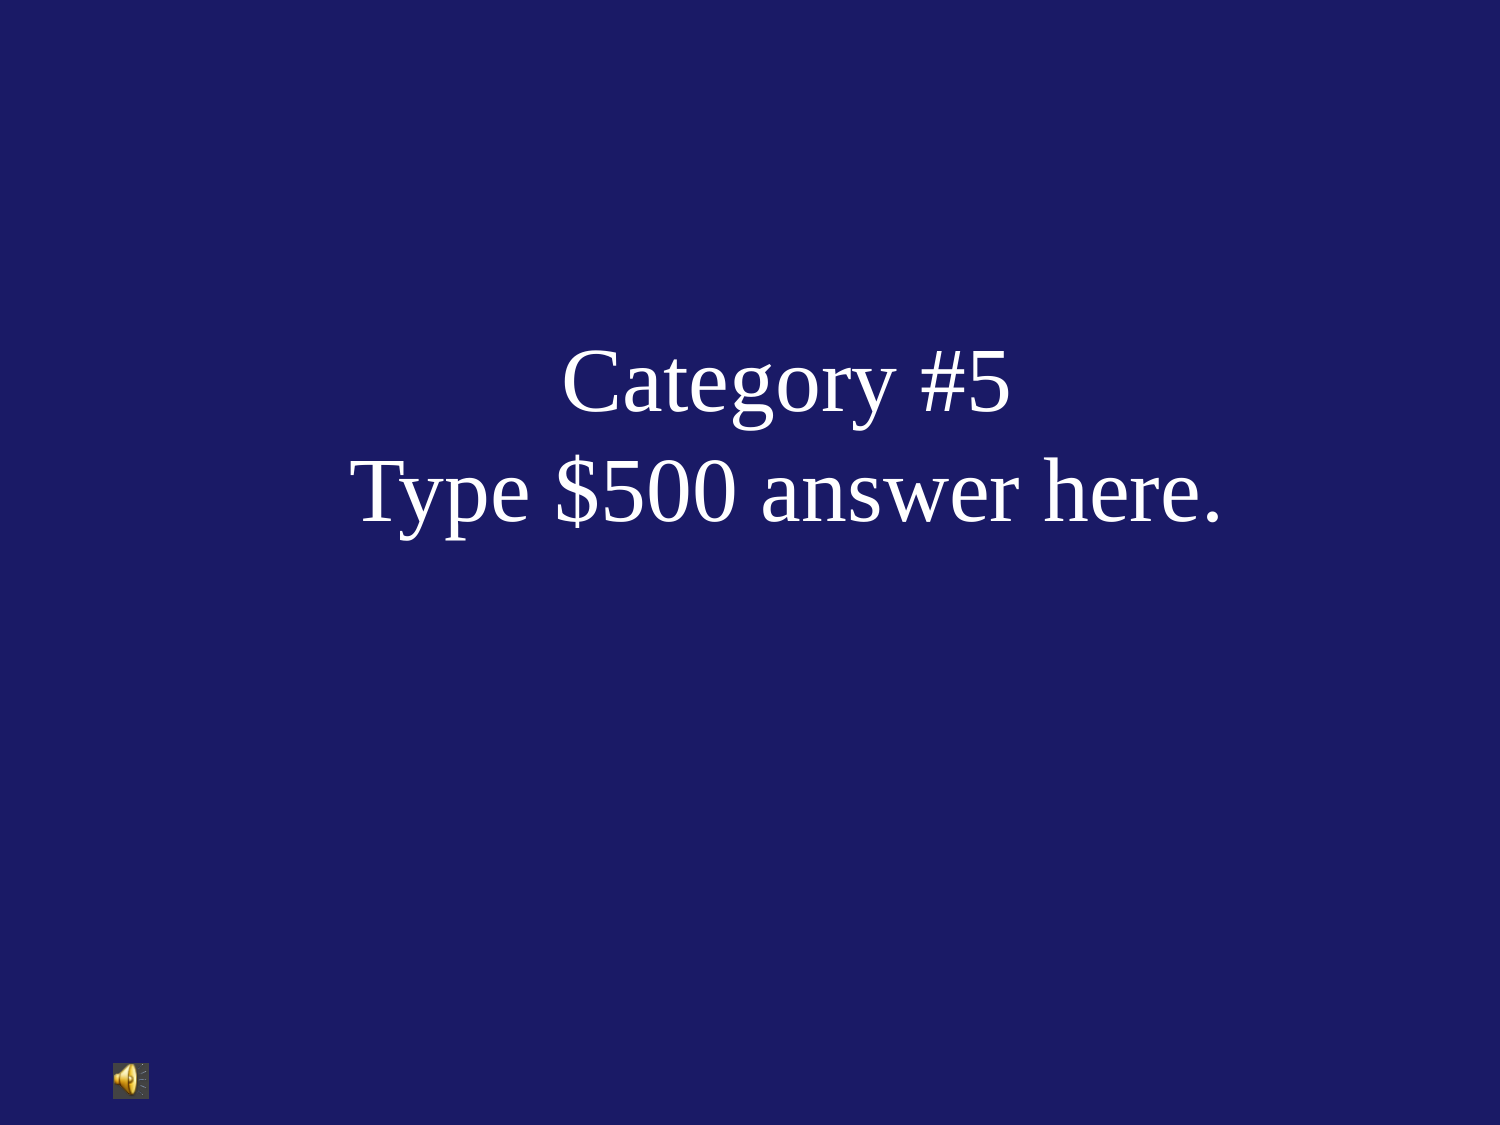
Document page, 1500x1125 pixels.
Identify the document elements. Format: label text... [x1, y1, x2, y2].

picture [112, 1062, 151, 1101]
text_box Category #5 Type $500 answer here. [299, 312, 1275, 548]
